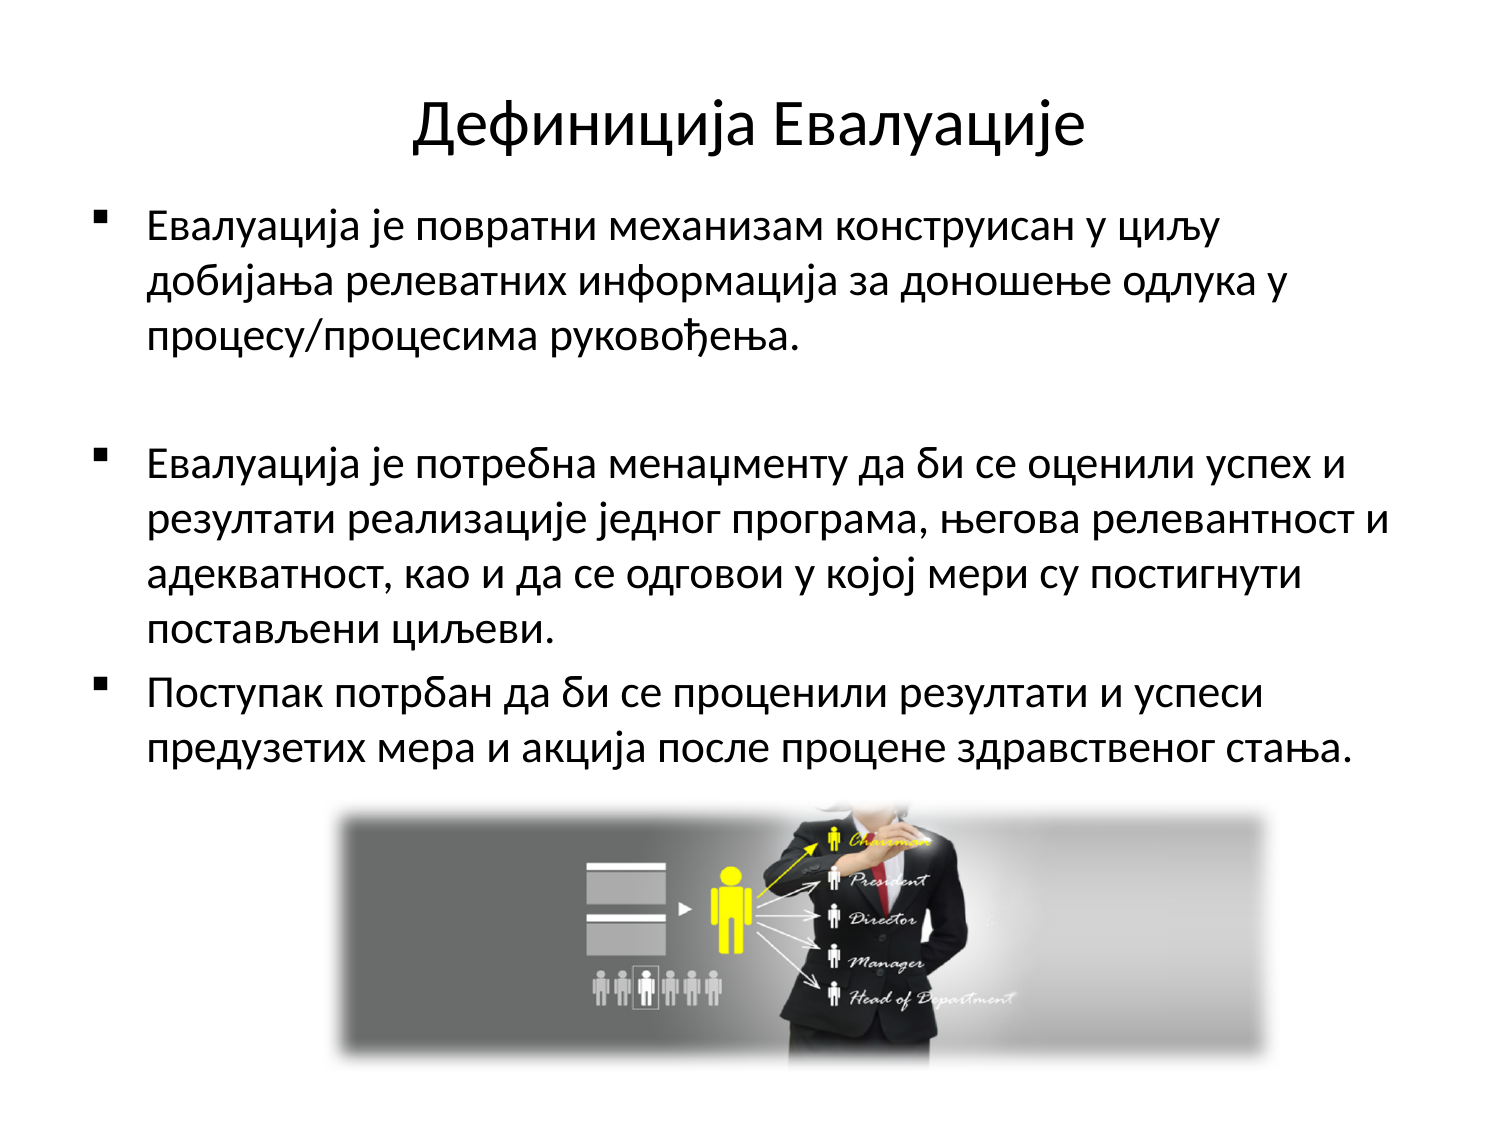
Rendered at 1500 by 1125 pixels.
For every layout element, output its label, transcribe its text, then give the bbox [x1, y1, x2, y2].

list Евалуација је повратни механизам конструисан у циљу добијања релеватних информација за доношење одлука у процесу/процесима руковођења. Евалуација је потребна менаџменту да би се оценили успех и резултати реализације једног програма, његова релевантност и адекватност, као и да се одговои у којој мери су постигнути постављени циљеви. Поступак потрбан да би се проценили резултати и успеси предузетих мера и акција после процене здравственог стања. [75, 187, 1425, 1043]
picture [324, 799, 1280, 1073]
title Дефиниција Евалуације [75, 24, 1425, 187]
